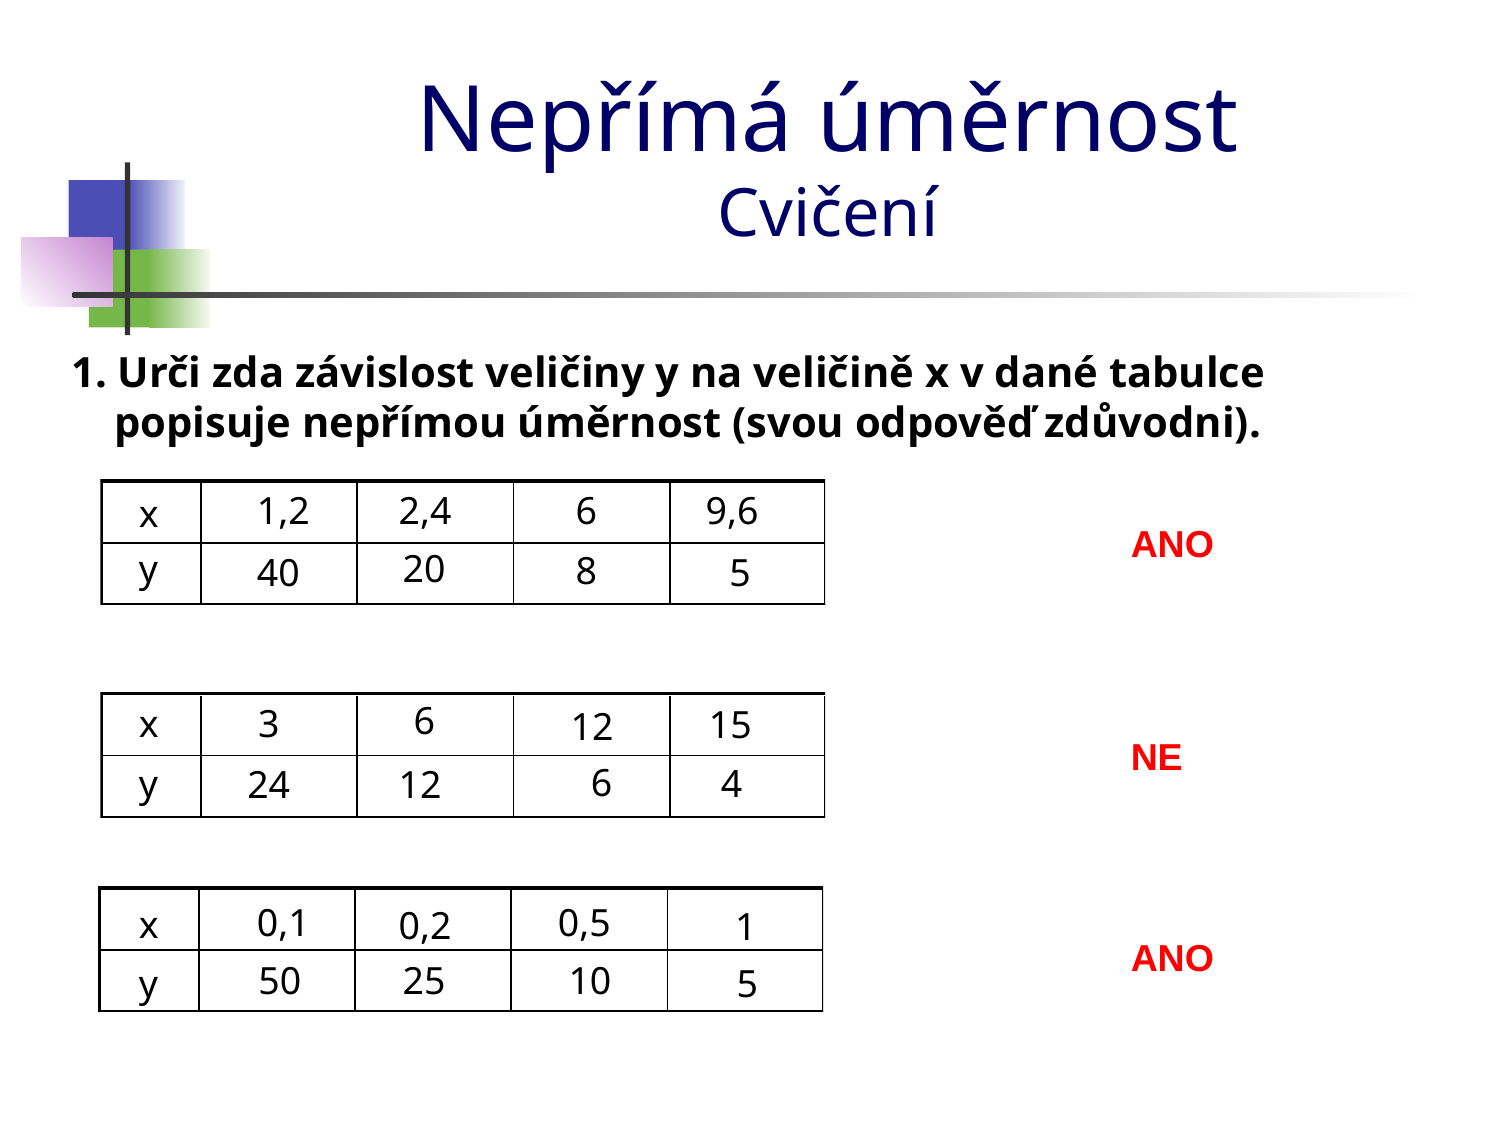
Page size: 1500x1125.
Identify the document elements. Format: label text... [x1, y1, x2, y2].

picture [100, 479, 828, 607]
picture [100, 692, 828, 820]
title Nepřímá úměrnost Cvičení [188, 34, 1468, 276]
list 1. Urči zda závislost veličiny y na veličině x v dané tabulce popisuje nepřímou úměrnost (svou odpověď zdůvodni). [41, 337, 1418, 457]
text_box NE [1116, 725, 1241, 786]
text_box ANO [1116, 926, 1241, 986]
text_box ANO [1116, 512, 1241, 573]
picture [97, 886, 825, 1014]
